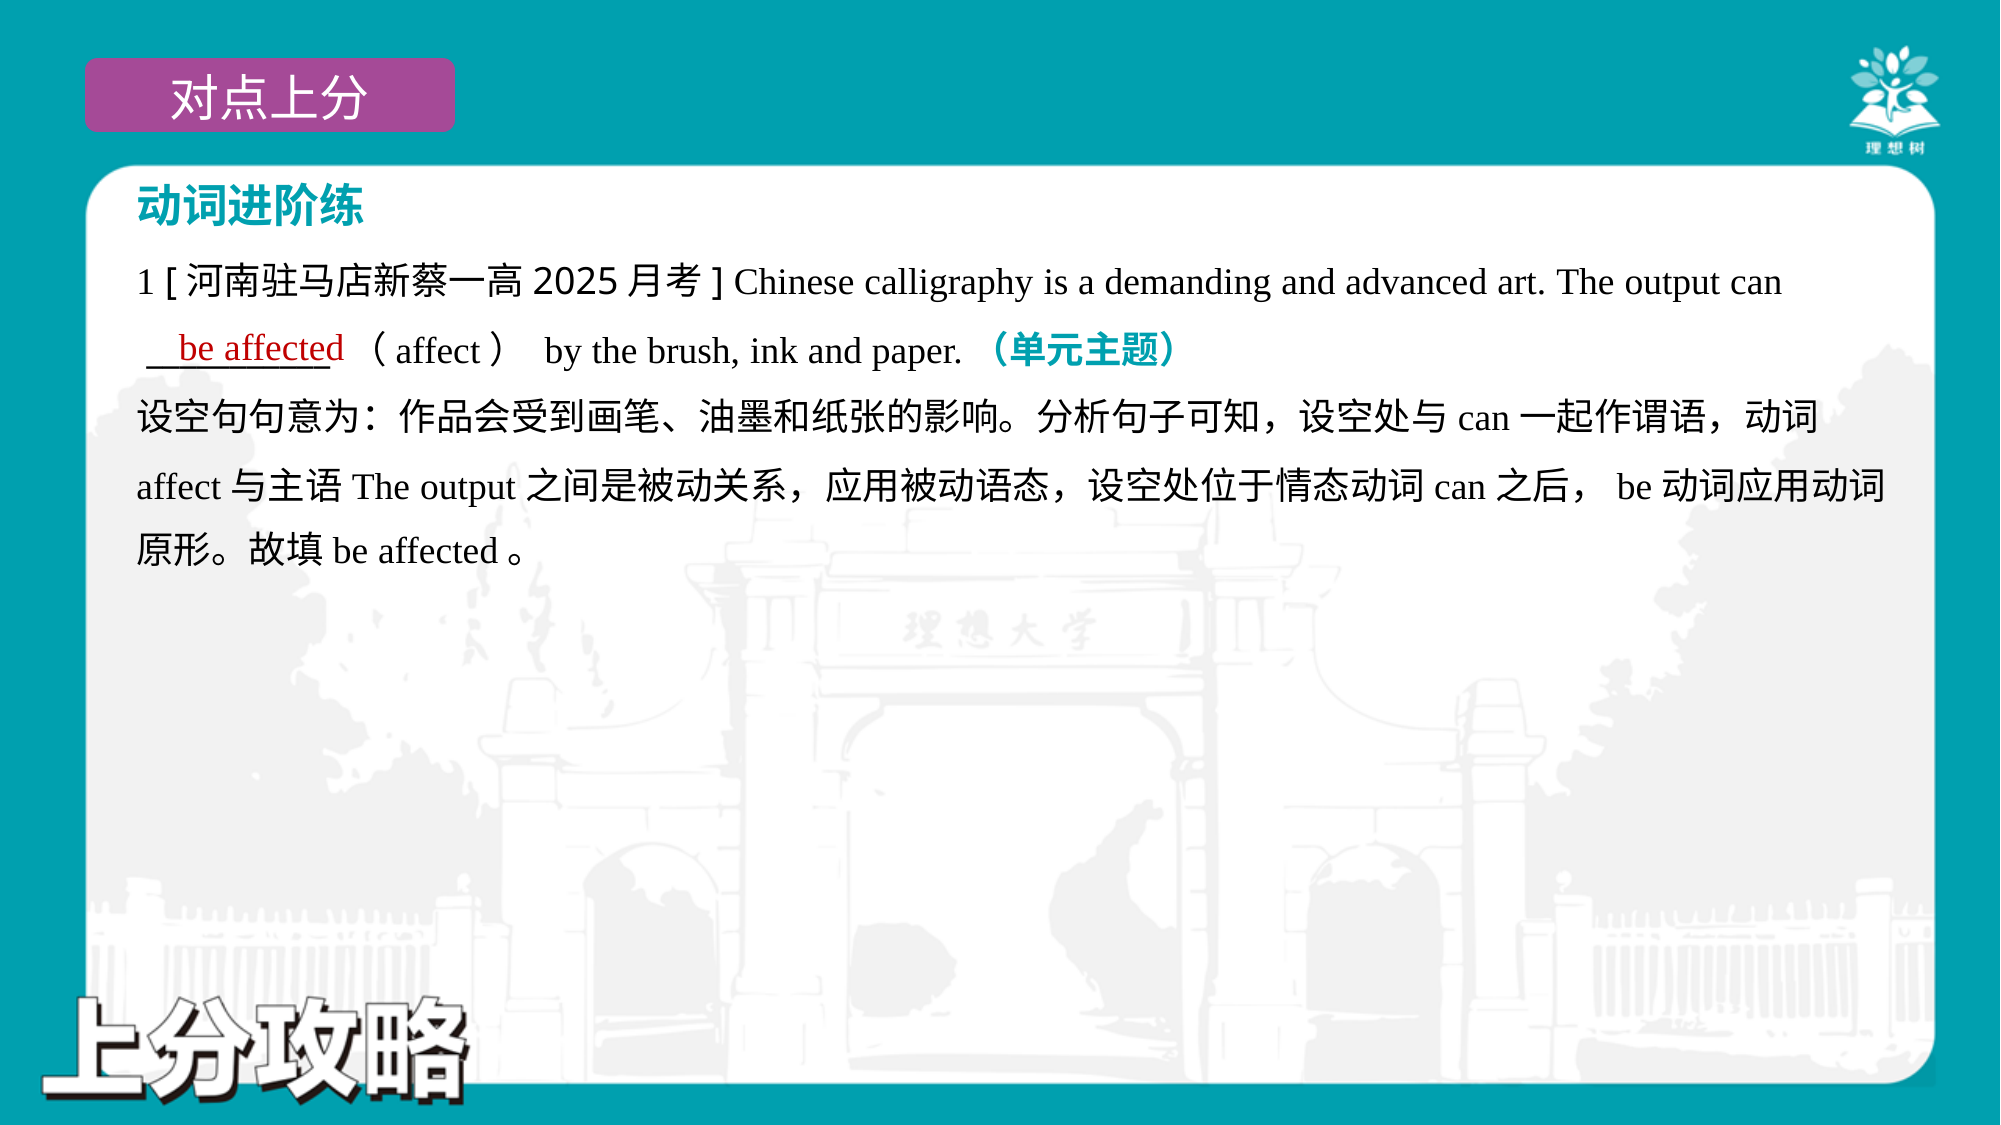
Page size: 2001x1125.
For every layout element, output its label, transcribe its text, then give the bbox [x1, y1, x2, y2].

picture [0, 0, 2000, 1125]
text_box 动词进阶练 [136, 176, 1865, 232]
text_box 1 [河南驻马店新蔡一高2025月考] Chinese calligraphy is a demanding and advanced art. The output can ___________ （affect） by the brush, ink and paper.（单元主题） [136, 233, 1865, 360]
text_box 设空句句意为：作品会受到画笔、油墨和纸张的影响。分析句子可知，设空处与can一起作谓语，动词 affect与主语The output之间是被动关系，应用被动语态，设空处位于情态动词can之后，be动词应用动词 原形。故填be affected。 [136, 369, 1865, 565]
text_box be affected [160, 298, 363, 360]
